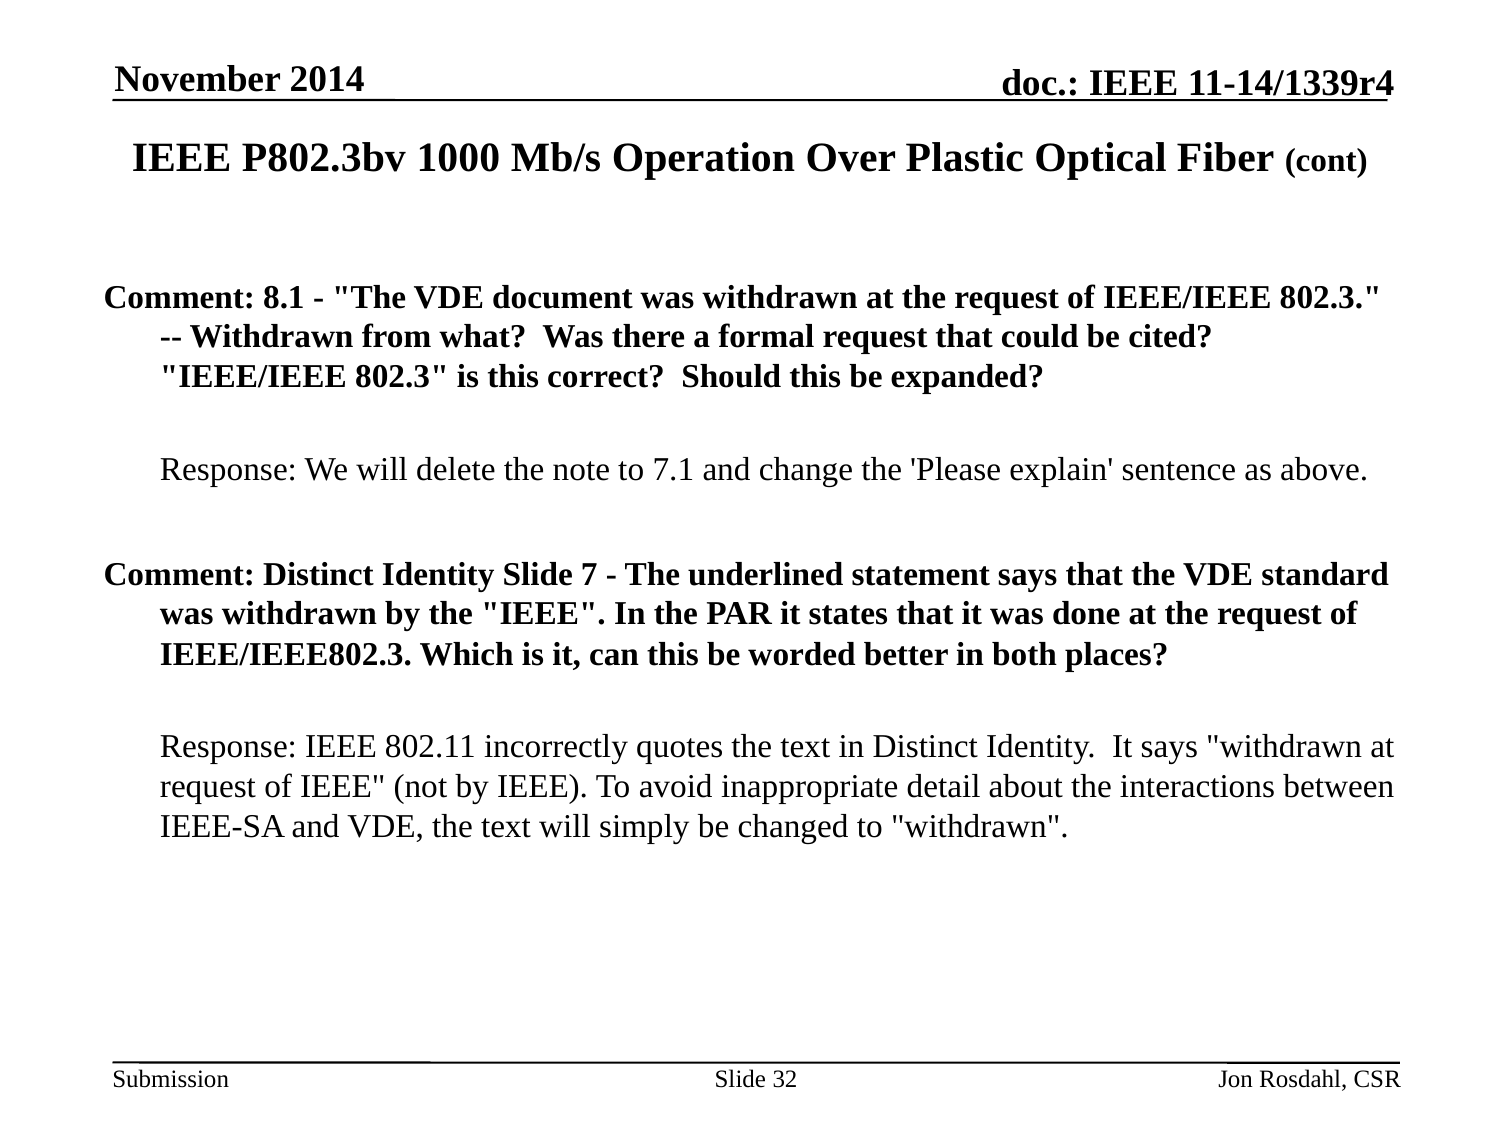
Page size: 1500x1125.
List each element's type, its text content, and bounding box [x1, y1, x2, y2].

list Comment: 8.1 - "The VDE document was withdrawn at the request of IEEE/IEEE 802.3." -- Withdrawn from what? Was there a formal request that could be cited? "IEEE/IEEE 802.3" is this correct? Should this be expanded? Response: We will delete the note to 7.1 and change the 'Please explain' sentence as above. Comment: Distinct Identity Slide 7 - The underlined statement says that the VDE standard was withdrawn by the "IEEE". In the PAR it states that it was done at the request of IEEE/IEEE802.3. Which is it, can this be worded better in both places? Response: IEEE 802.11 incorrectly quotes the text in Distinct Identity. It says "withdrawn at request of IEEE" (not by IEEE). To avoid inappropriate detail about the interactions between IEEE-SA and VDE, the text will simply be changed to "withdrawn". [88, 266, 1424, 1047]
slide_number Slide 32 [712, 1061, 800, 1123]
title IEEE P802.3bv 1000 Mb/s Operation Over Plastic Optical Fiber (cont) [112, 112, 1388, 197]
footer Jon Rosdahl, CSR [878, 1061, 1402, 1093]
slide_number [114, 54, 423, 100]
